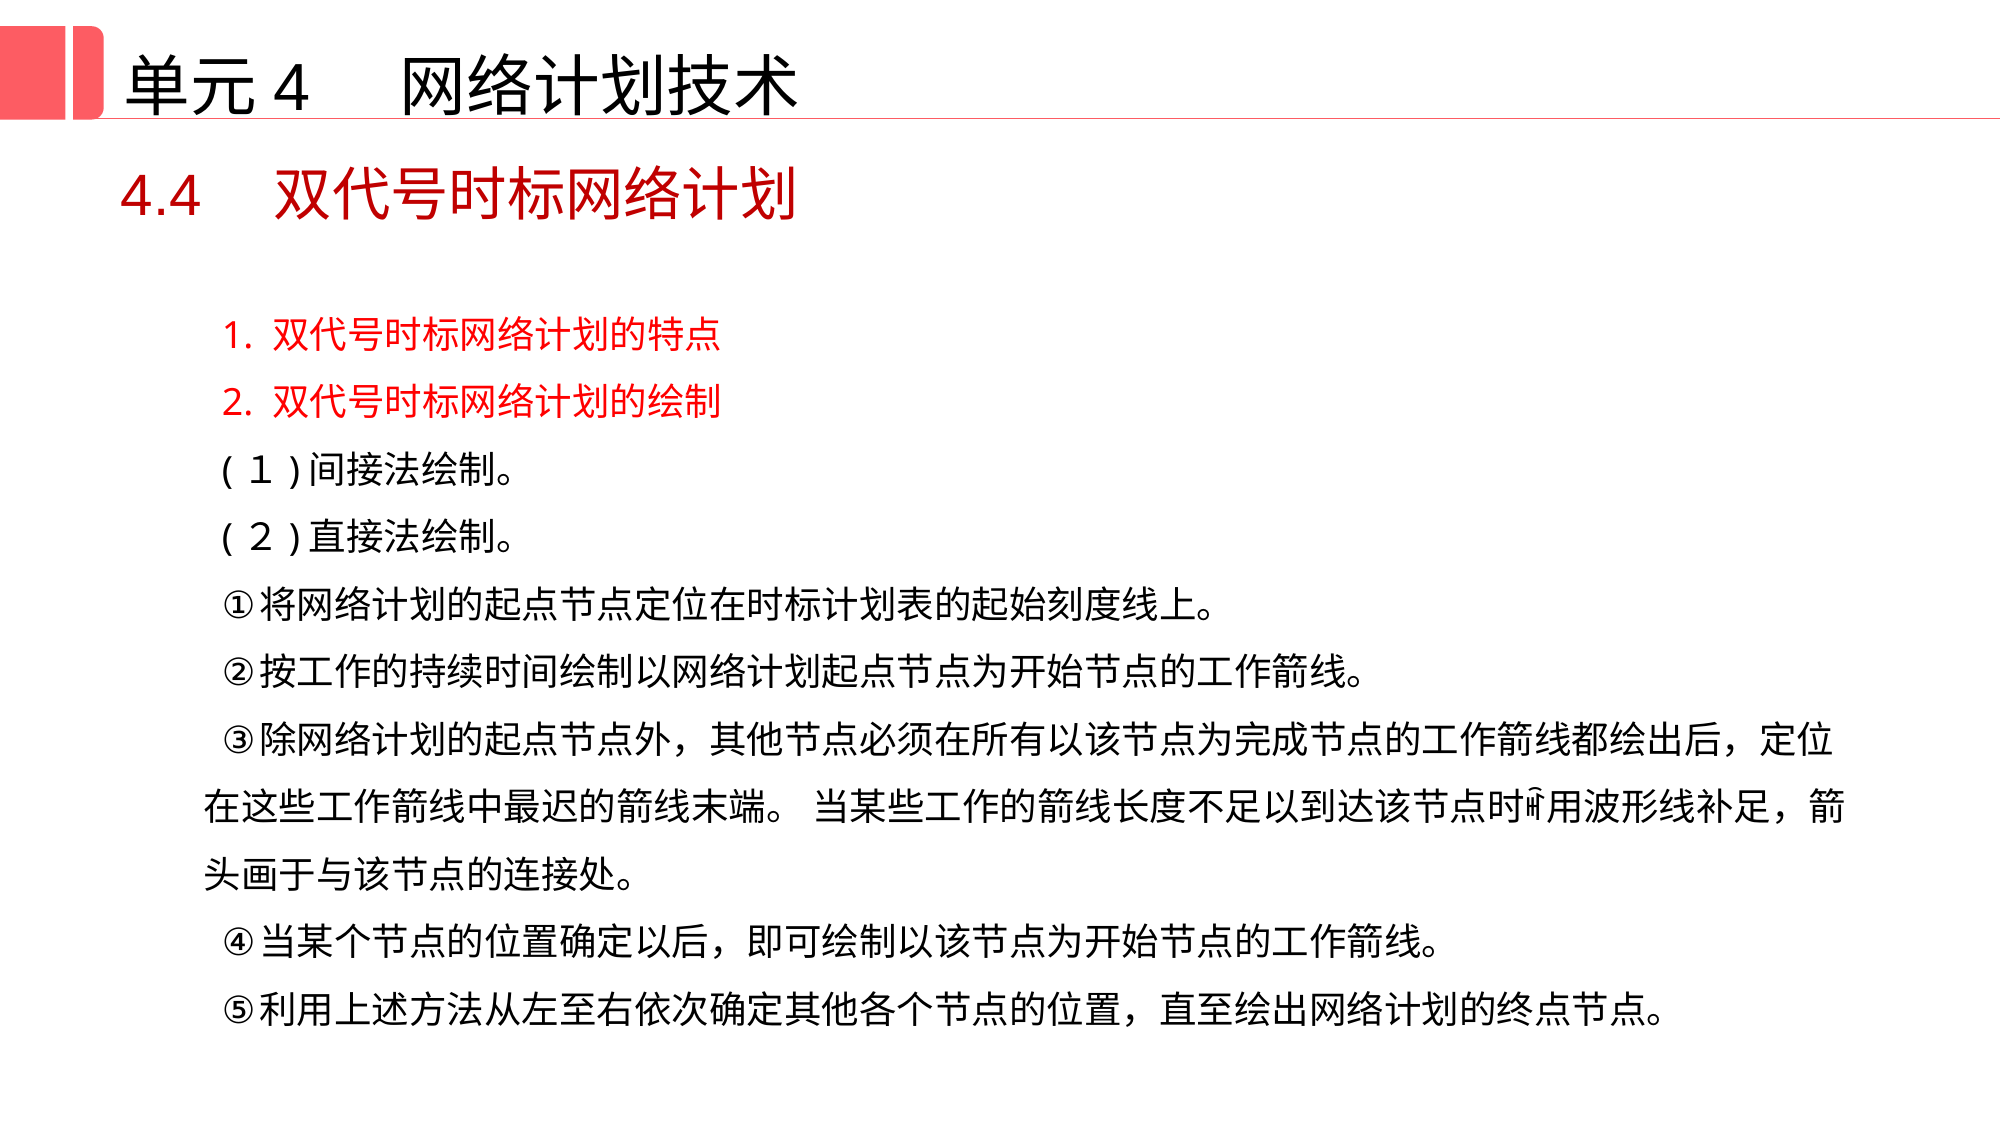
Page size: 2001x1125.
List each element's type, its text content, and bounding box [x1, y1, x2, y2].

text_box 1. 双代号时标网络计划的特点 2. 双代号时标网络计划的绘制 (１)间接法绘制。 (２)直接法绘制。 将网络计划的起点节点定位在时标计划表的起始刻度线上。 按工作的持续时间绘制以网络计划起点节点为开始节点的工作箭线。 除网络计划的起点节点外，其他节点必须在所有以该节点为完成节点的工作箭线都绘出后，定位在这些工作箭线中最迟的箭线末端。 当某些工作的箭线长度不足以到达该节点时ꎬ用波形线补足，箭头画于与该节点的连接处。 当某个节点的位置确定以后，即可绘制以该节点为开始节点的工作箭线。 利用上述方法从左至右依次确定其他各个节点的位置，直至绘出网络计划的终点节点。 [132, 281, 1866, 1039]
text_box 4.4 双代号时标网络计划 [105, 149, 814, 235]
list 单元4 网络计划技术 [108, 12, 1891, 248]
